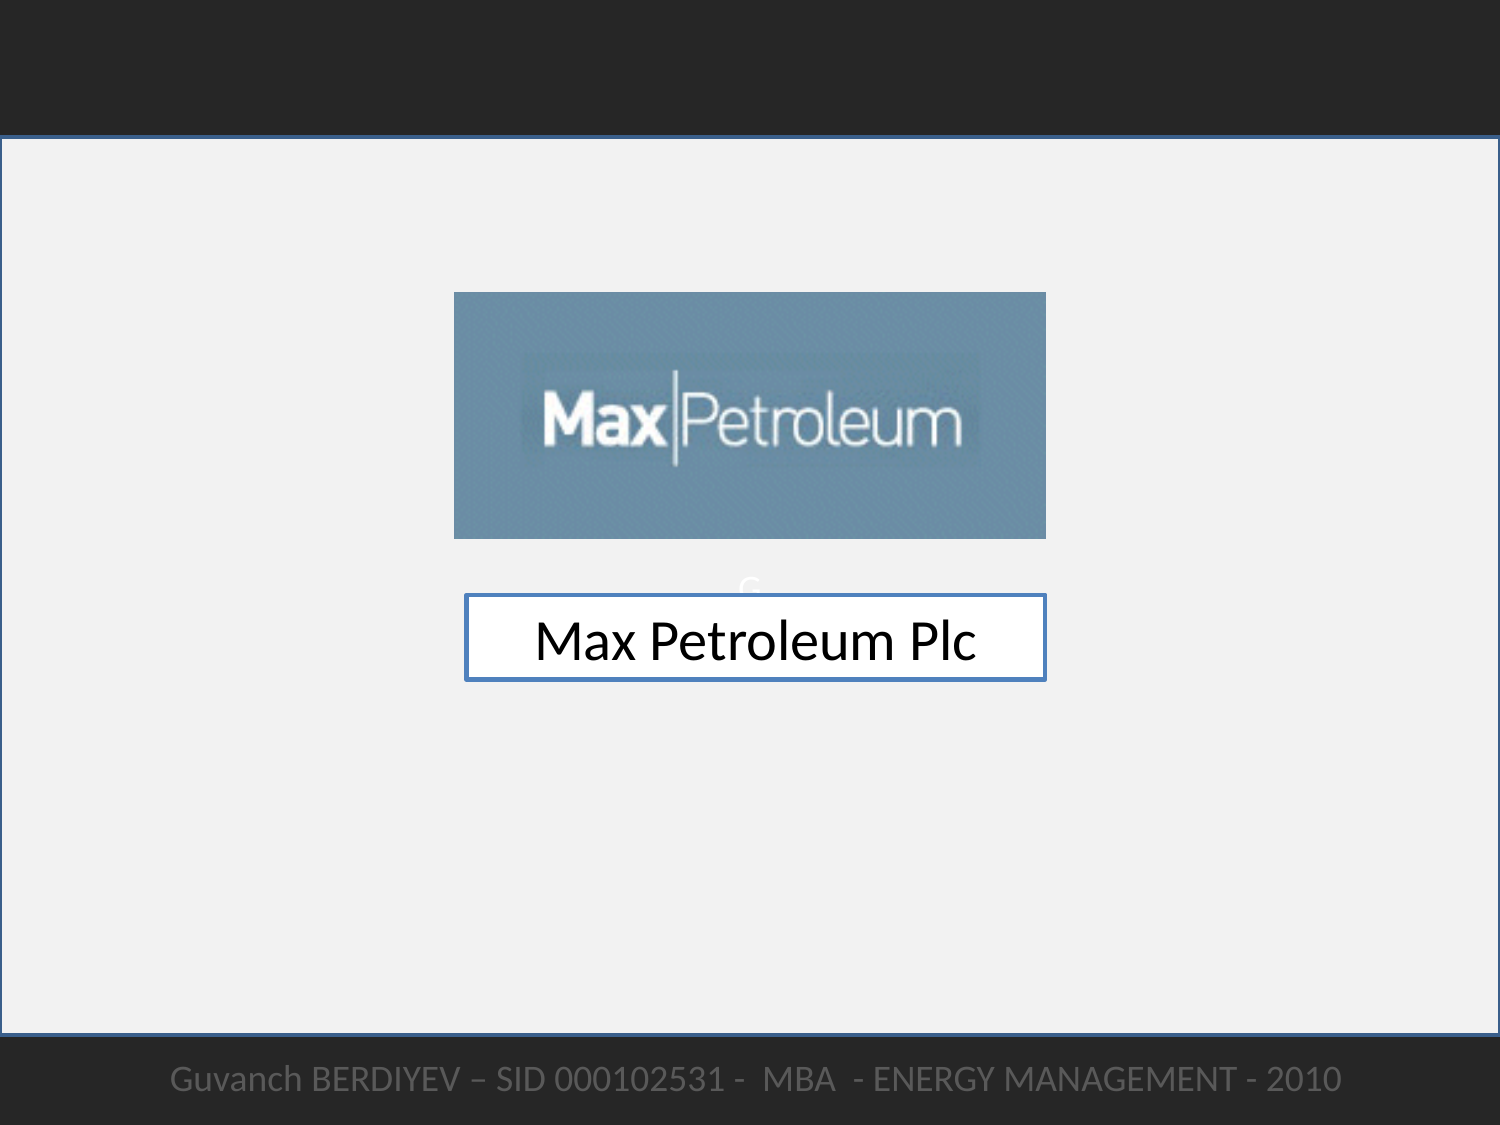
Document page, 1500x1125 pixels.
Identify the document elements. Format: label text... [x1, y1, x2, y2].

picture [454, 292, 1046, 540]
text_box Max Petroleum Plc [464, 593, 1047, 682]
text_box Guvanch BERDIYEV – SID 000102531 - MBA - ENERGY MANAGEMENT - 2010 [155, 1046, 1358, 1107]
text_box G [0, 135, 1500, 1037]
